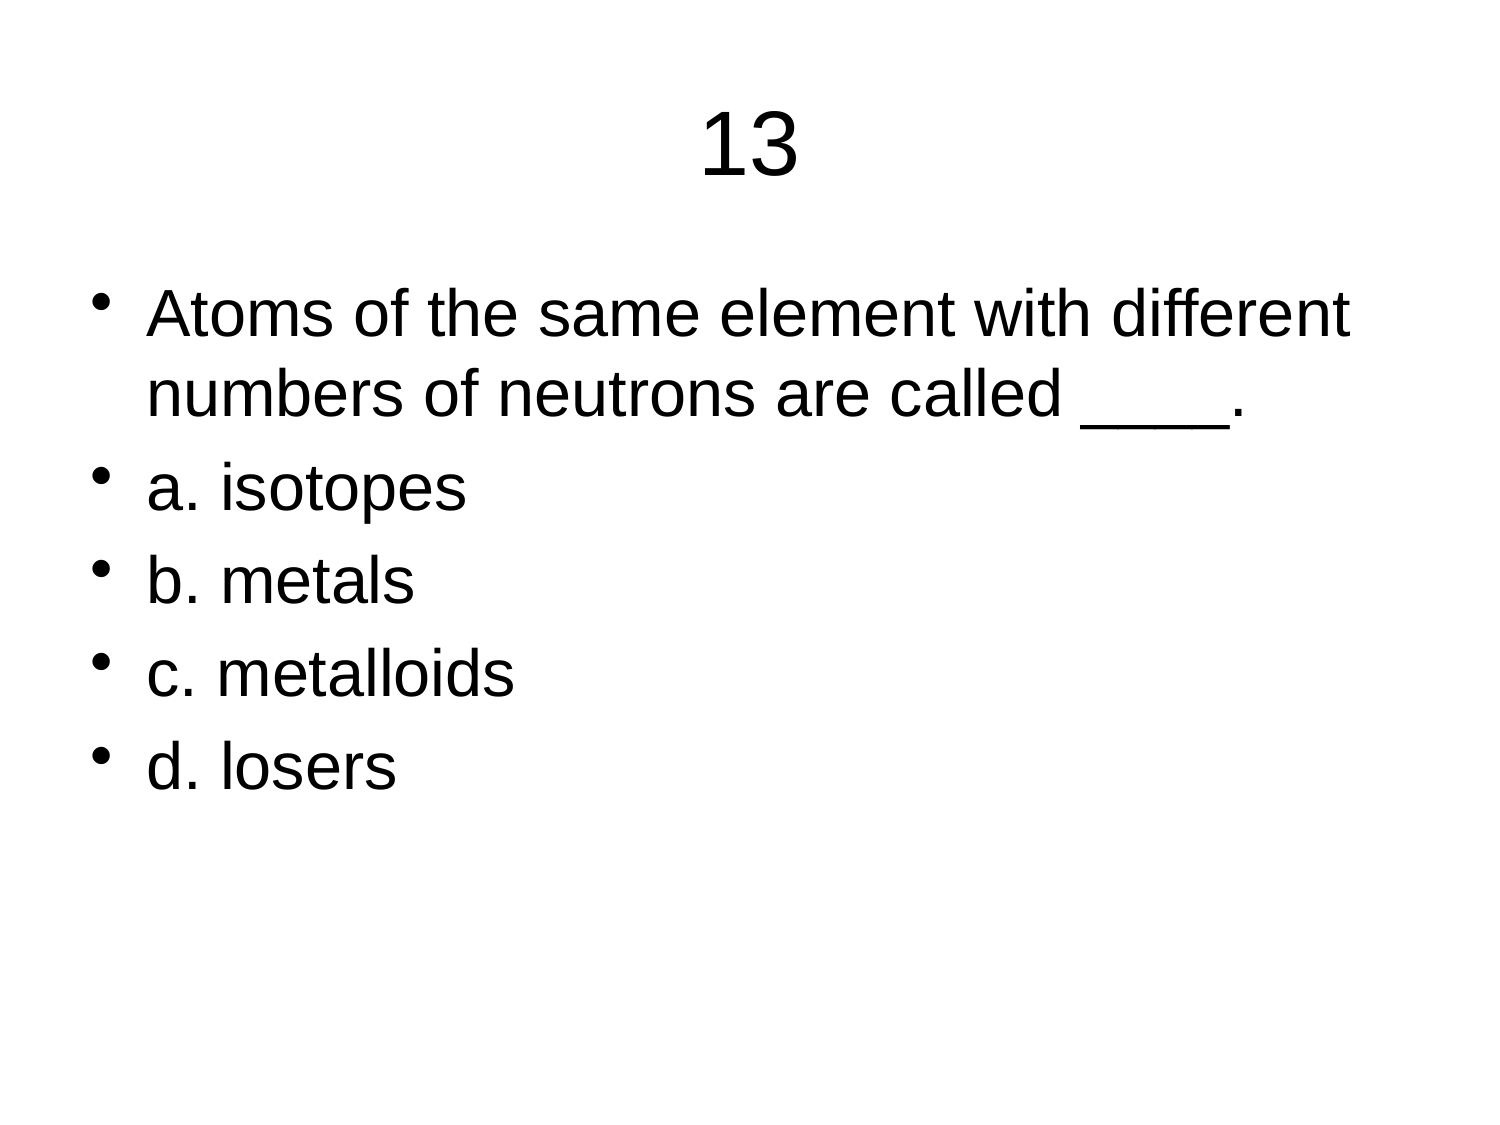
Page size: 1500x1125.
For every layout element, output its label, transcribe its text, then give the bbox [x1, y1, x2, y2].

title 13 [74, 44, 1426, 233]
list Atoms of the same element with different numbers of neutrons are called ____. a. isotopes b. metals c. metalloids d. losers [74, 262, 1426, 1006]
